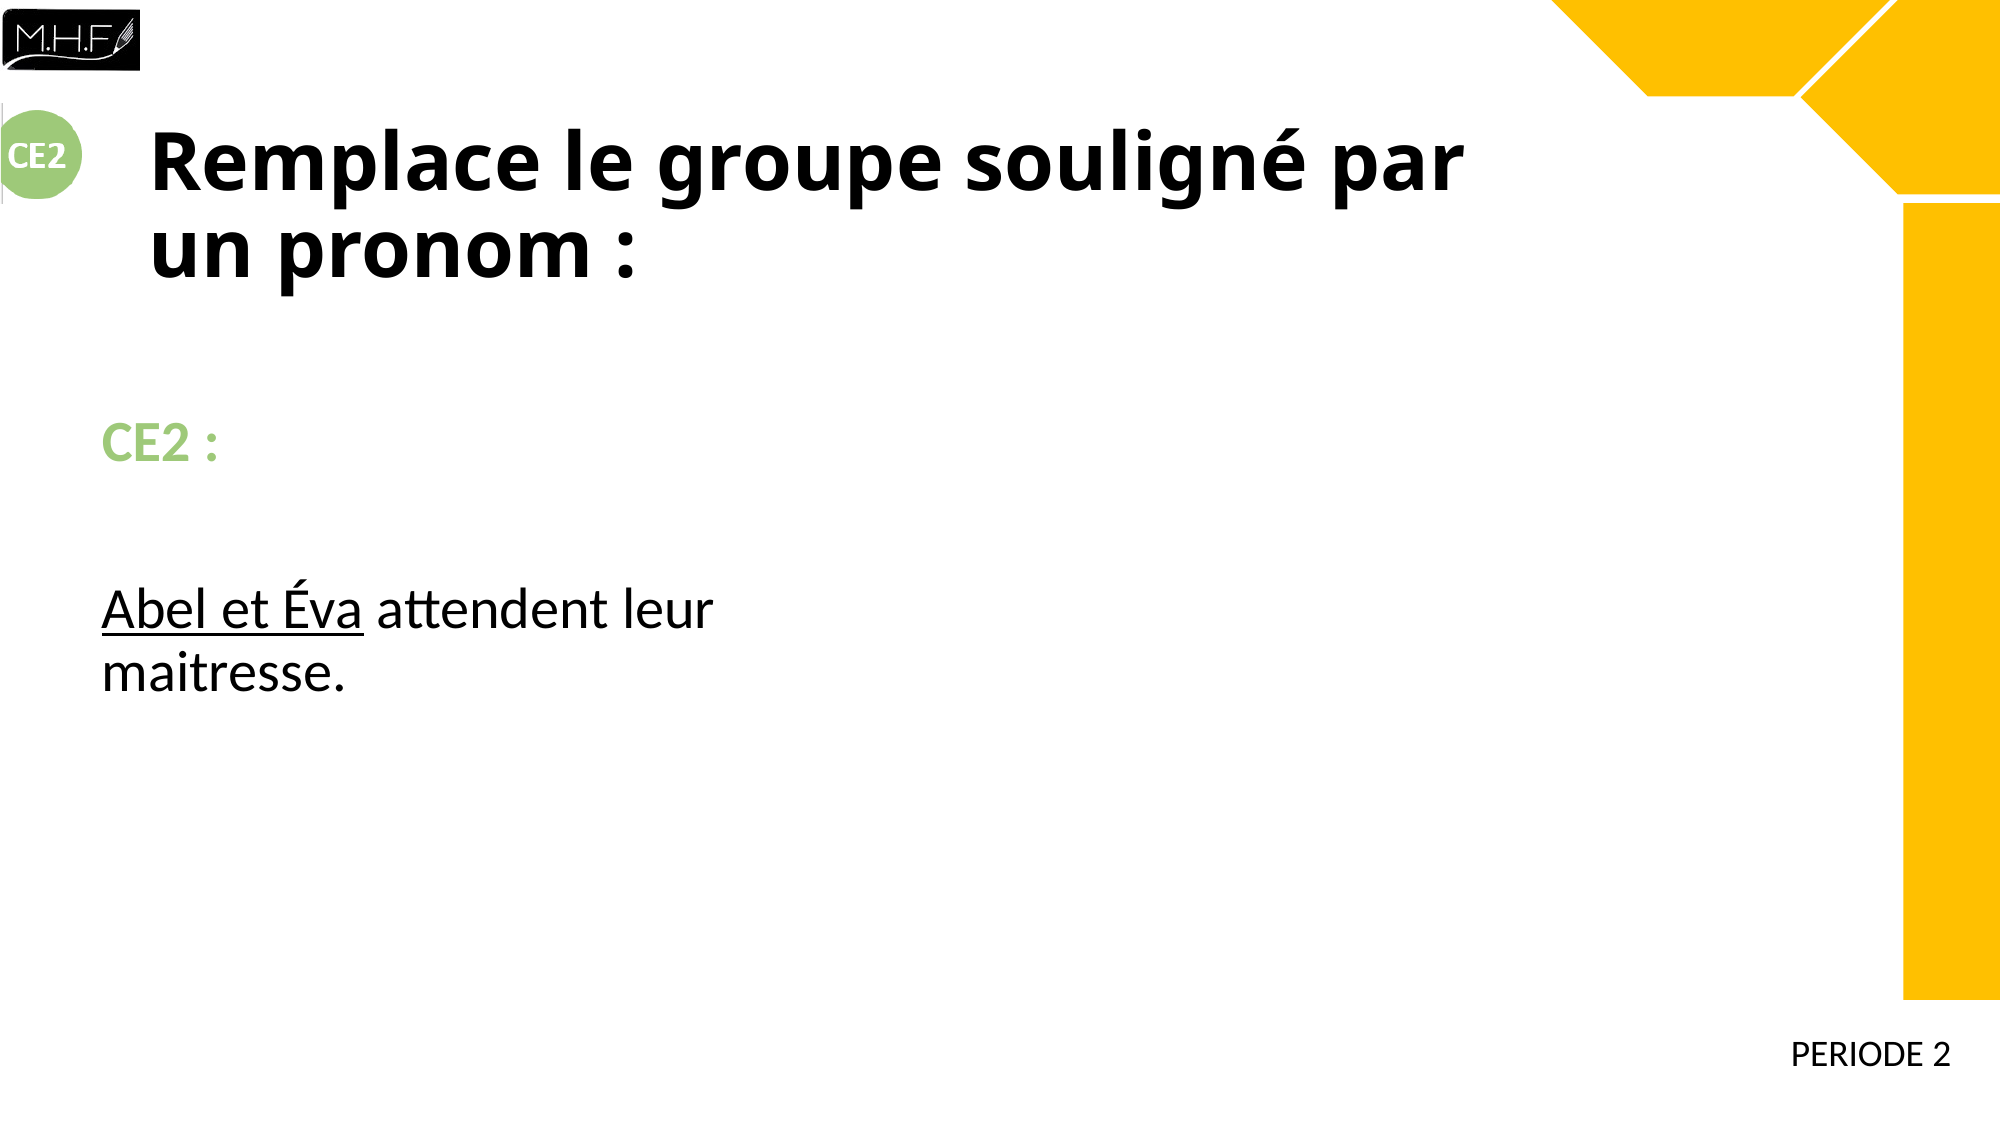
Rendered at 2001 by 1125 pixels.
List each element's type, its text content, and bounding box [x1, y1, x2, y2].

text_box PERIODE 2 [1362, 1021, 1967, 1125]
text_box [1799, 0, 2000, 196]
text_box [1549, 0, 1892, 98]
text_box [1902, 202, 2000, 1001]
list CE2 : Abel et Éva attendent leur maitresse. [86, 403, 897, 1118]
picture [0, 7, 140, 74]
title Remplace le groupe souligné par un pronom : [133, 73, 1512, 344]
picture [0, 103, 87, 204]
